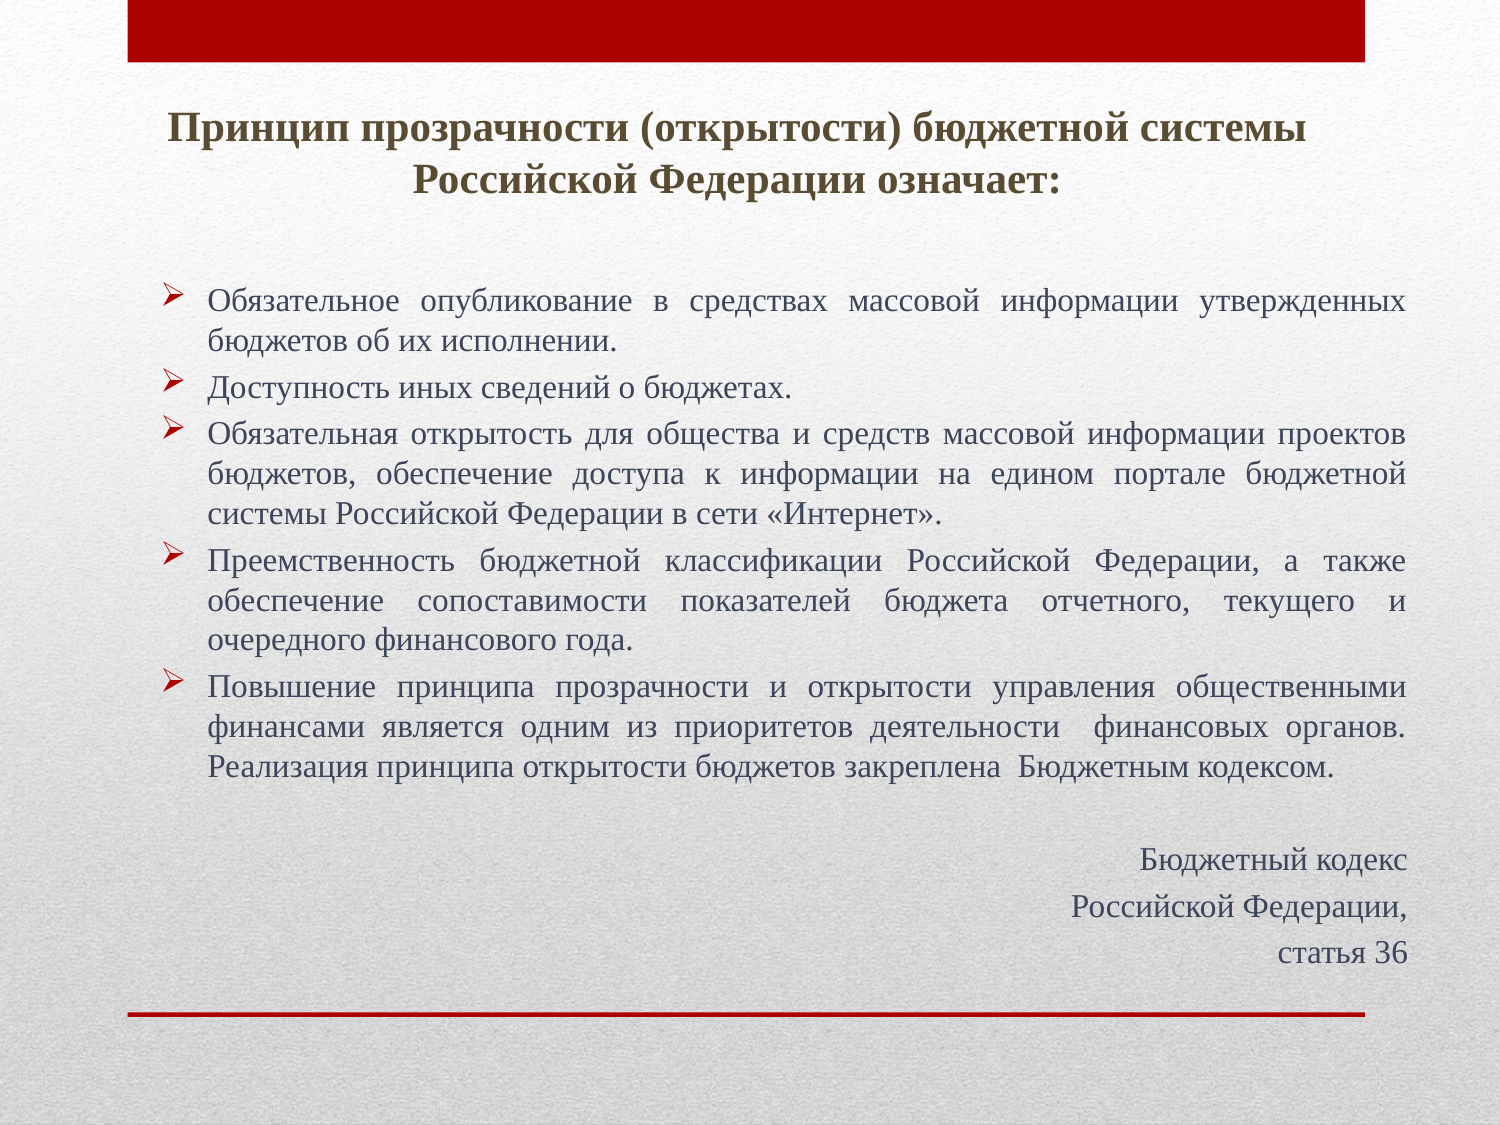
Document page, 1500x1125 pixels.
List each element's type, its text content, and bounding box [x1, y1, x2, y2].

list Обязательное опубликование в средствах массовой информации утвержденных бюджетов об их исполнении. Доступность иных сведений о бюджетах. Обязательная открытость для общества и средств массовой информации проектов бюджетов, обеспечение доступа к информации на едином портале бюджетной системы Российской Федерации в сети «Интернет». Преемственность бюджетной классификации Российской Федерации, а также обеспечение сопоставимости показателей бюджета отчетного, текущего и очередного финансового года. Повышение принципа прозрачности и открытости управления общественными финансами является одним из приоритетов деятельности финансовых органов. Реализация принципа открытости бюджетов закреплена Бюджетным кодексом. Бюджетный кодекс Российской Федерации, статья 36 [100, 213, 1424, 1035]
title Принцип прозрачности (открытости) бюджетной системы Российской Федерации означает: [123, 90, 1353, 210]
